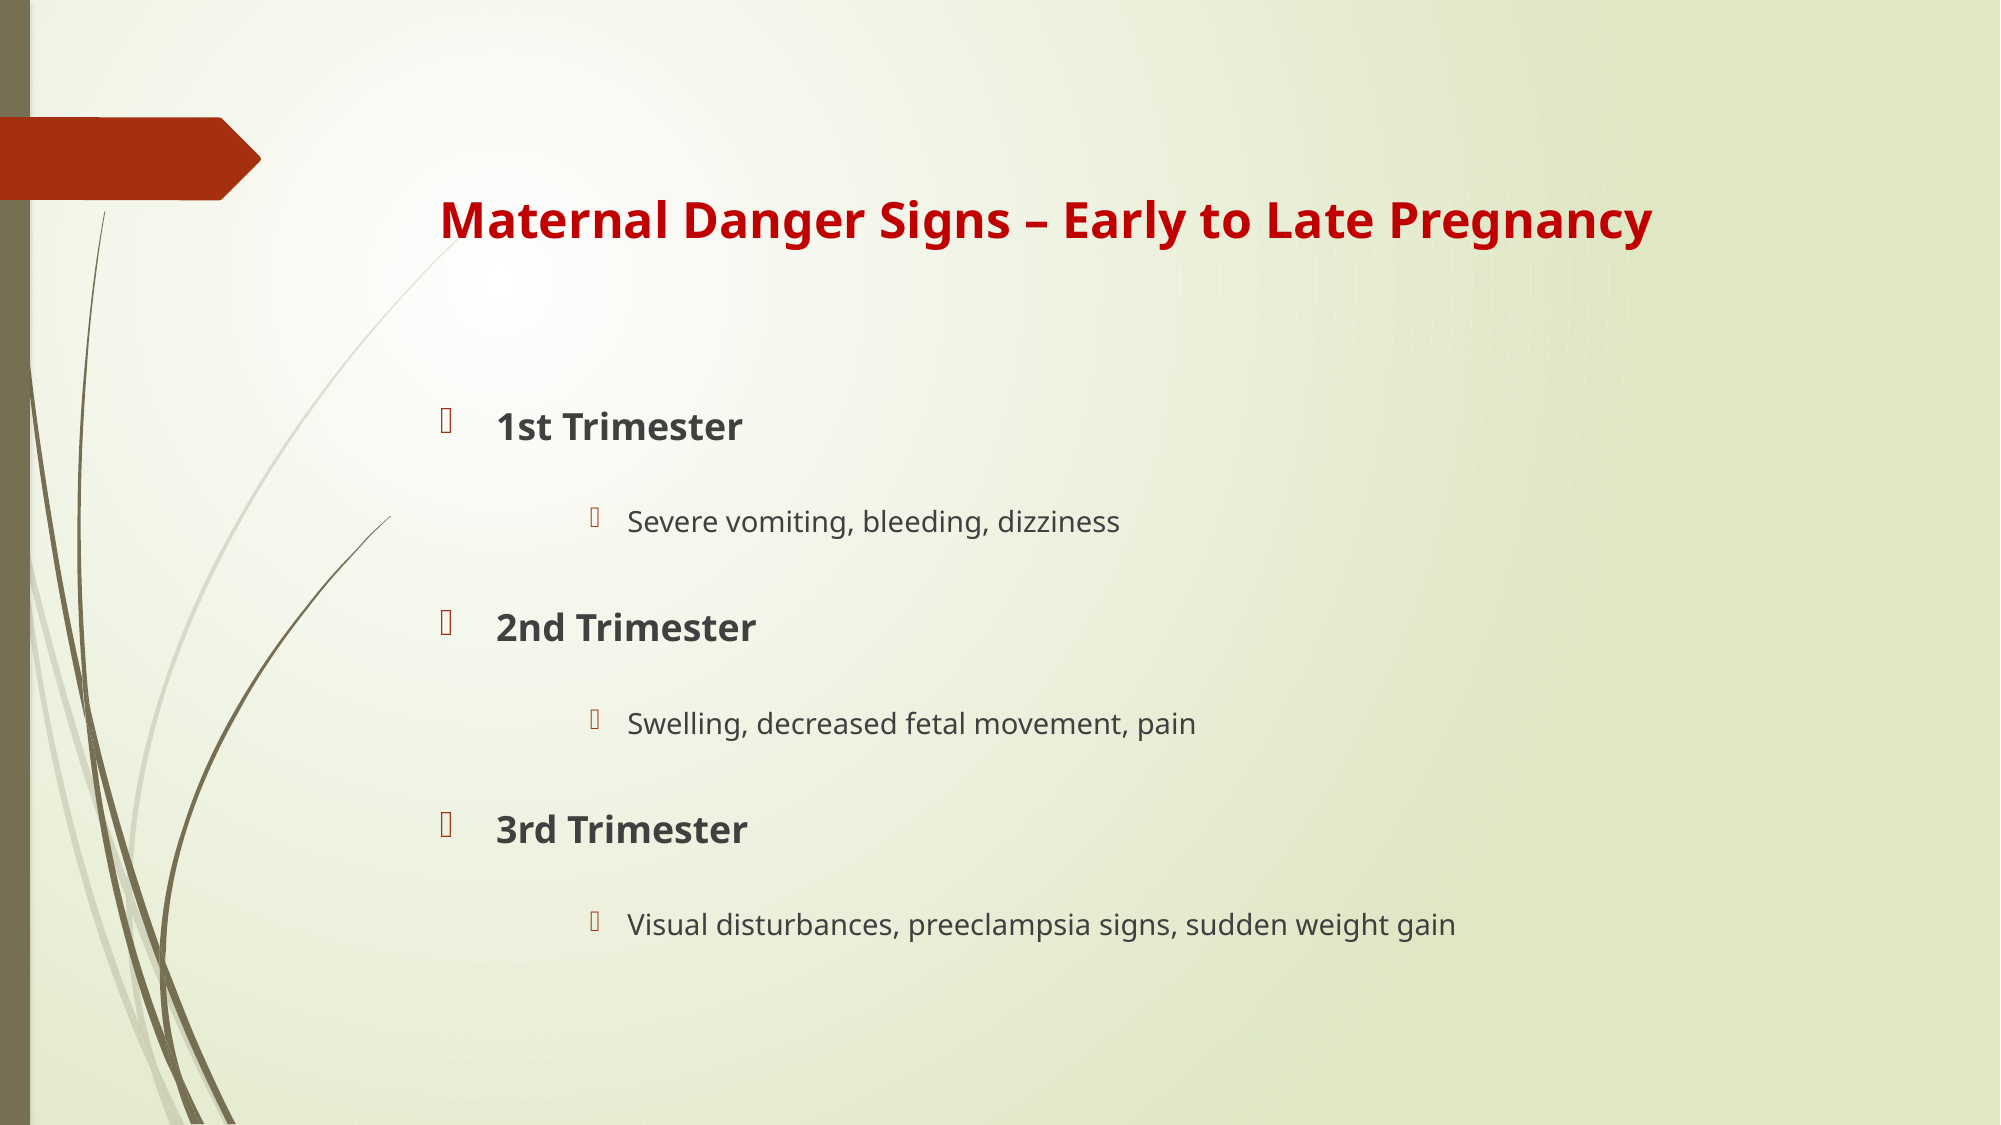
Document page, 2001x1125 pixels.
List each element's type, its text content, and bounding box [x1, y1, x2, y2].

title Maternal Danger Signs – Early to Late Pregnancy [424, 181, 1887, 350]
list 1st Trimester Severe vomiting, bleeding, dizziness 2nd Trimester Swelling, decreased fetal movement, pain 3rd Trimester Visual disturbances, preeclampsia signs, sudden weight gain [424, 350, 1888, 970]
